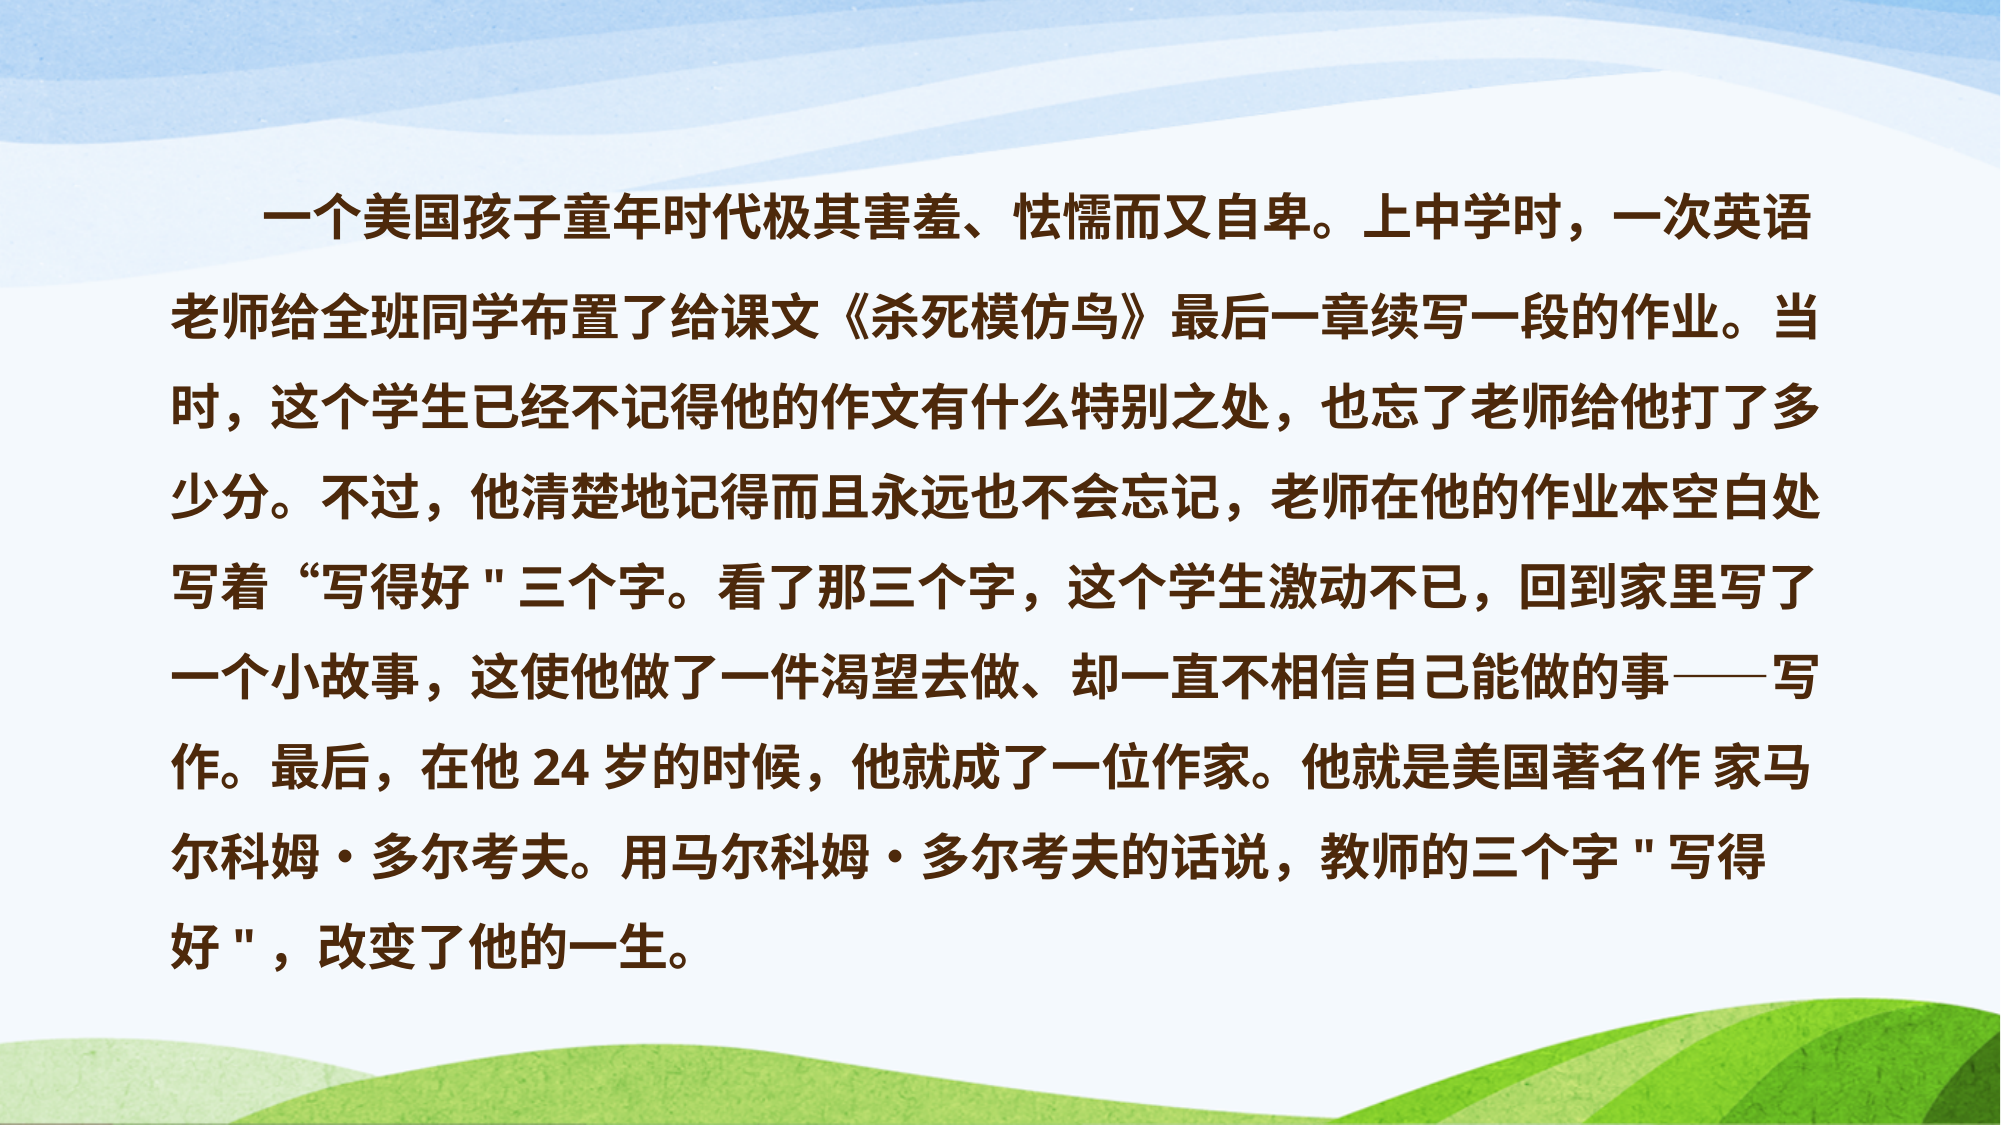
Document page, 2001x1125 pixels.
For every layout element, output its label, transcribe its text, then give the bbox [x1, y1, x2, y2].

picture [0, 0, 2001, 1125]
title 一个美国孩子童年时代极其害羞、怯懦而又自卑。上中学时，一次英语老师给全班同学布置了给课文《杀死模仿鸟》最后一章续写一段的作业。当时，这个学生已经不记得他的作文有什么特别之处，也忘了老师给他打了多少分。不过，他清楚地记得而且永远也不会忘记，老师在他的作业本空白处写着“写得好"三个字。看了那三个字，这个学生激动不已，回到家里写了一个小故事，这使他做了一件渴望去做、却一直不相信自己能做的事——写作。最后，在他24岁的时候，他就成了一位作家。他就是美国著名作 家马尔科姆•多尔考夫。用马尔科姆•多尔考夫的话说，教师的三个字"写得好"，改变了他的一生。 [155, 783, 1836, 984]
